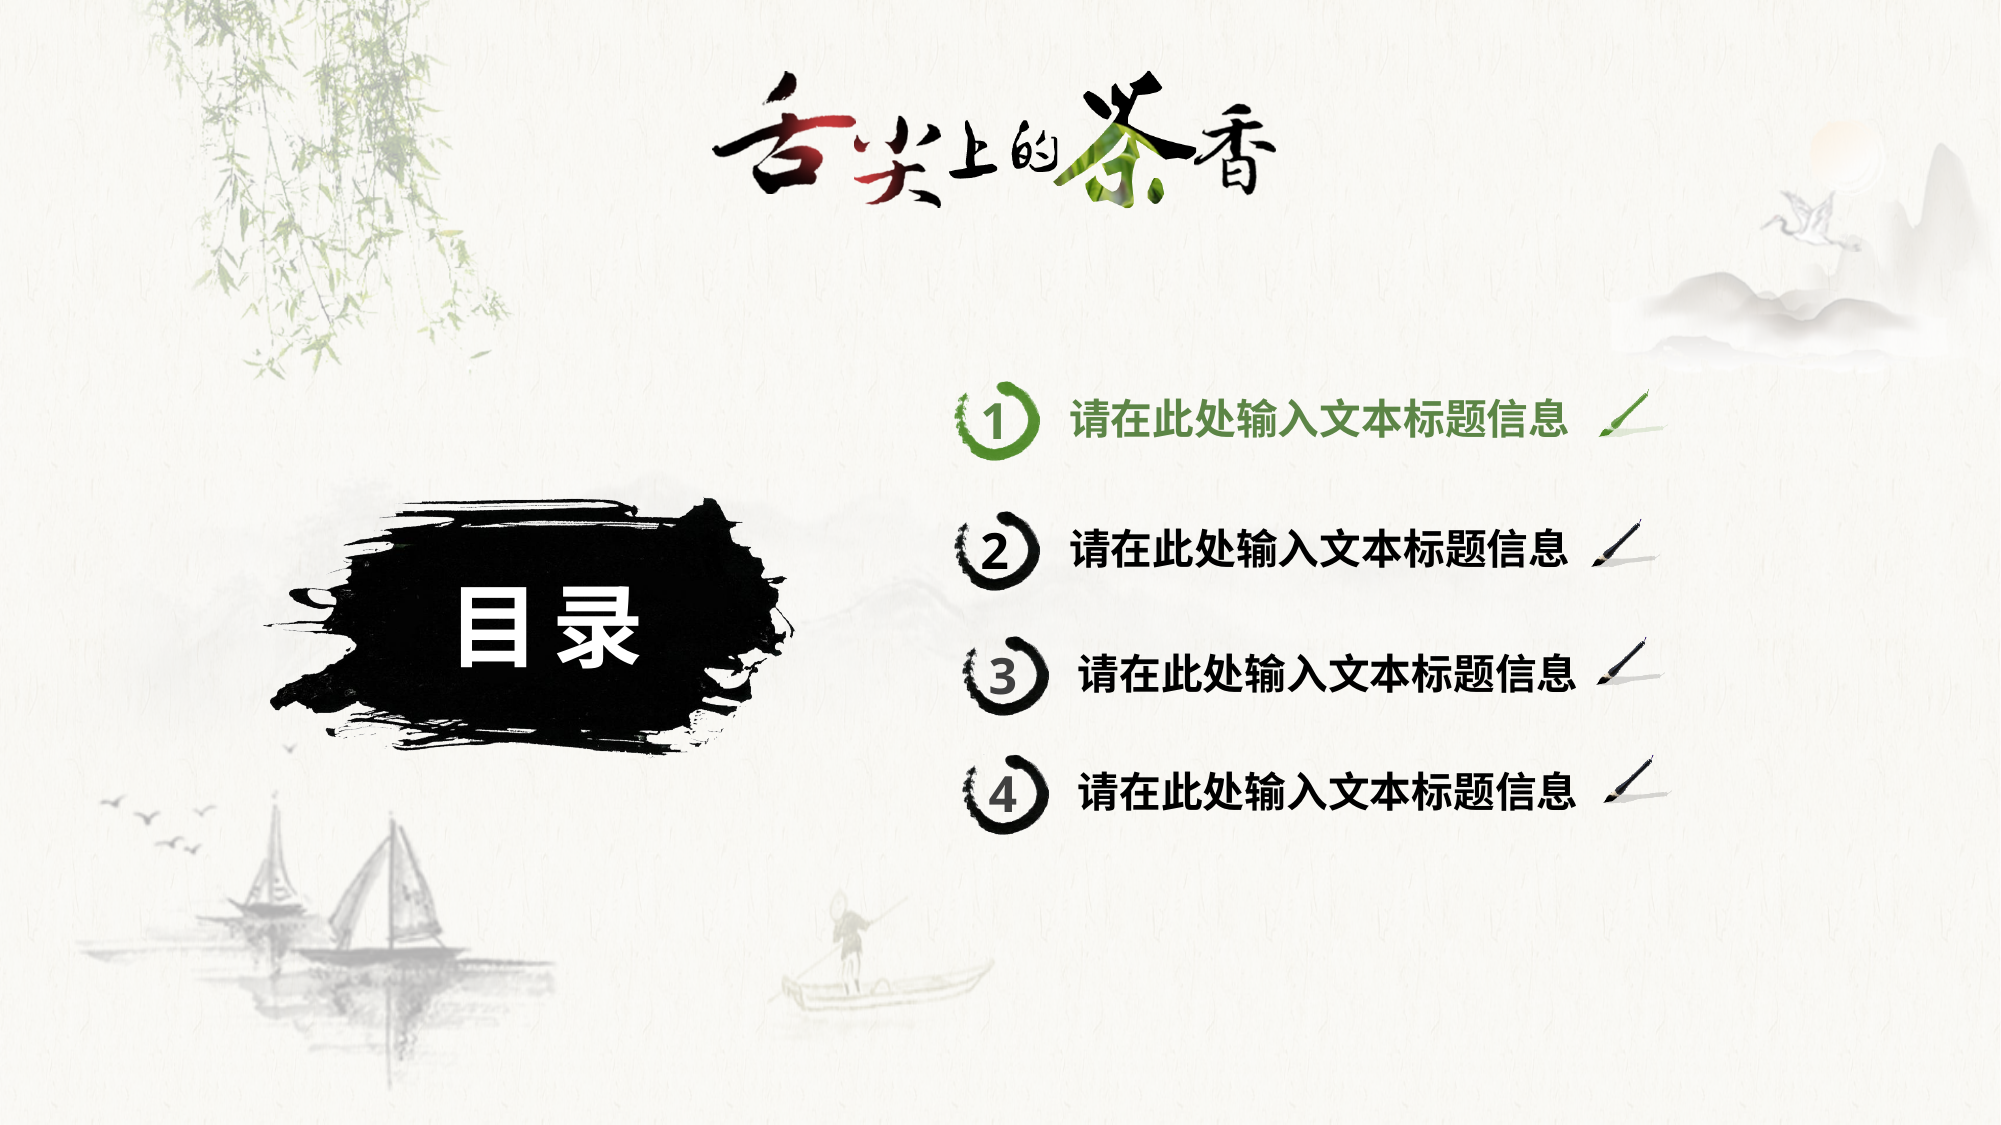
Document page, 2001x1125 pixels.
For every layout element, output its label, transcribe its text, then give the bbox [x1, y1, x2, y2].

picture [1600, 751, 1679, 807]
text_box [957, 746, 1054, 835]
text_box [949, 373, 1045, 462]
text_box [957, 628, 1054, 717]
text_box 请在此处输入文本标题信息 [1054, 385, 1586, 451]
picture [1595, 385, 1674, 440]
text_box 请在此处输入文本标题信息 [1062, 640, 1594, 706]
text_box 请在此处输入文本标题信息 [1054, 515, 1586, 581]
picture [697, 11, 1303, 223]
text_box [949, 503, 1045, 592]
picture [1593, 633, 1672, 688]
picture [236, 467, 822, 766]
text_box 请在此处输入文本标题信息 [1062, 758, 1594, 824]
picture [1588, 515, 1667, 570]
